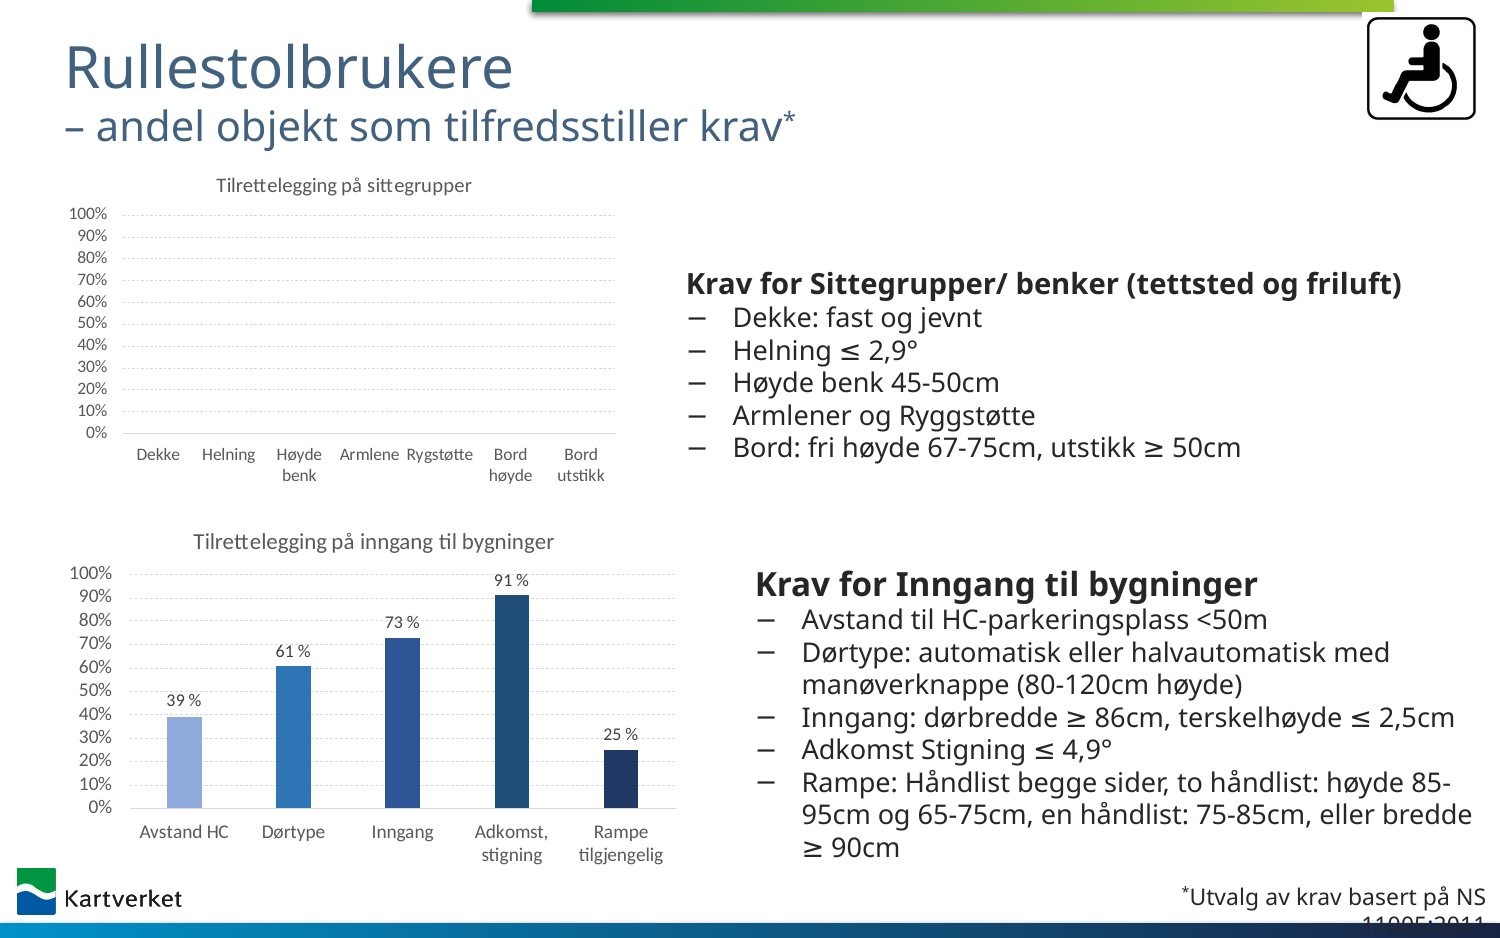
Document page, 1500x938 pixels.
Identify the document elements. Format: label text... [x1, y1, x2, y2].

picture [62, 520, 687, 874]
text_box Krav for Inngang til bygninger Avstand til HC-parkeringsplass <50m Dørtype: automatisk eller halvautomatisk med manøverknappe (80-120cm høyde) Inngang: dørbredde ≥ 86cm, terskelhøyde ≤ 2,5cm Adkomst Stigning ≤ 4,9° Rampe: Håndlist begge sider, to håndlist: høyde 85-95cm og 65-75cm, en håndlist: 75-85cm, eller bredde ≥ 90cm [740, 555, 1491, 870]
text_box Krav for Sittegrupper/ benker (tettsted og friluft) Dekke: fast og jevnt Helning ≤ 2,9° Høyde benk 45-50cm Armlener og Ryggstøtte Bord: fri høyde 67-75cm, utstikk ≥ 50cm [670, 258, 1418, 471]
text_box *Utvalg av krav basert på NS 11005:2011 [1068, 873, 1500, 938]
picture [62, 166, 626, 492]
text_box Rullestolbrukere – andel objekt som tilfredsstiller krav* [49, 25, 1431, 158]
picture [1362, 12, 1481, 126]
